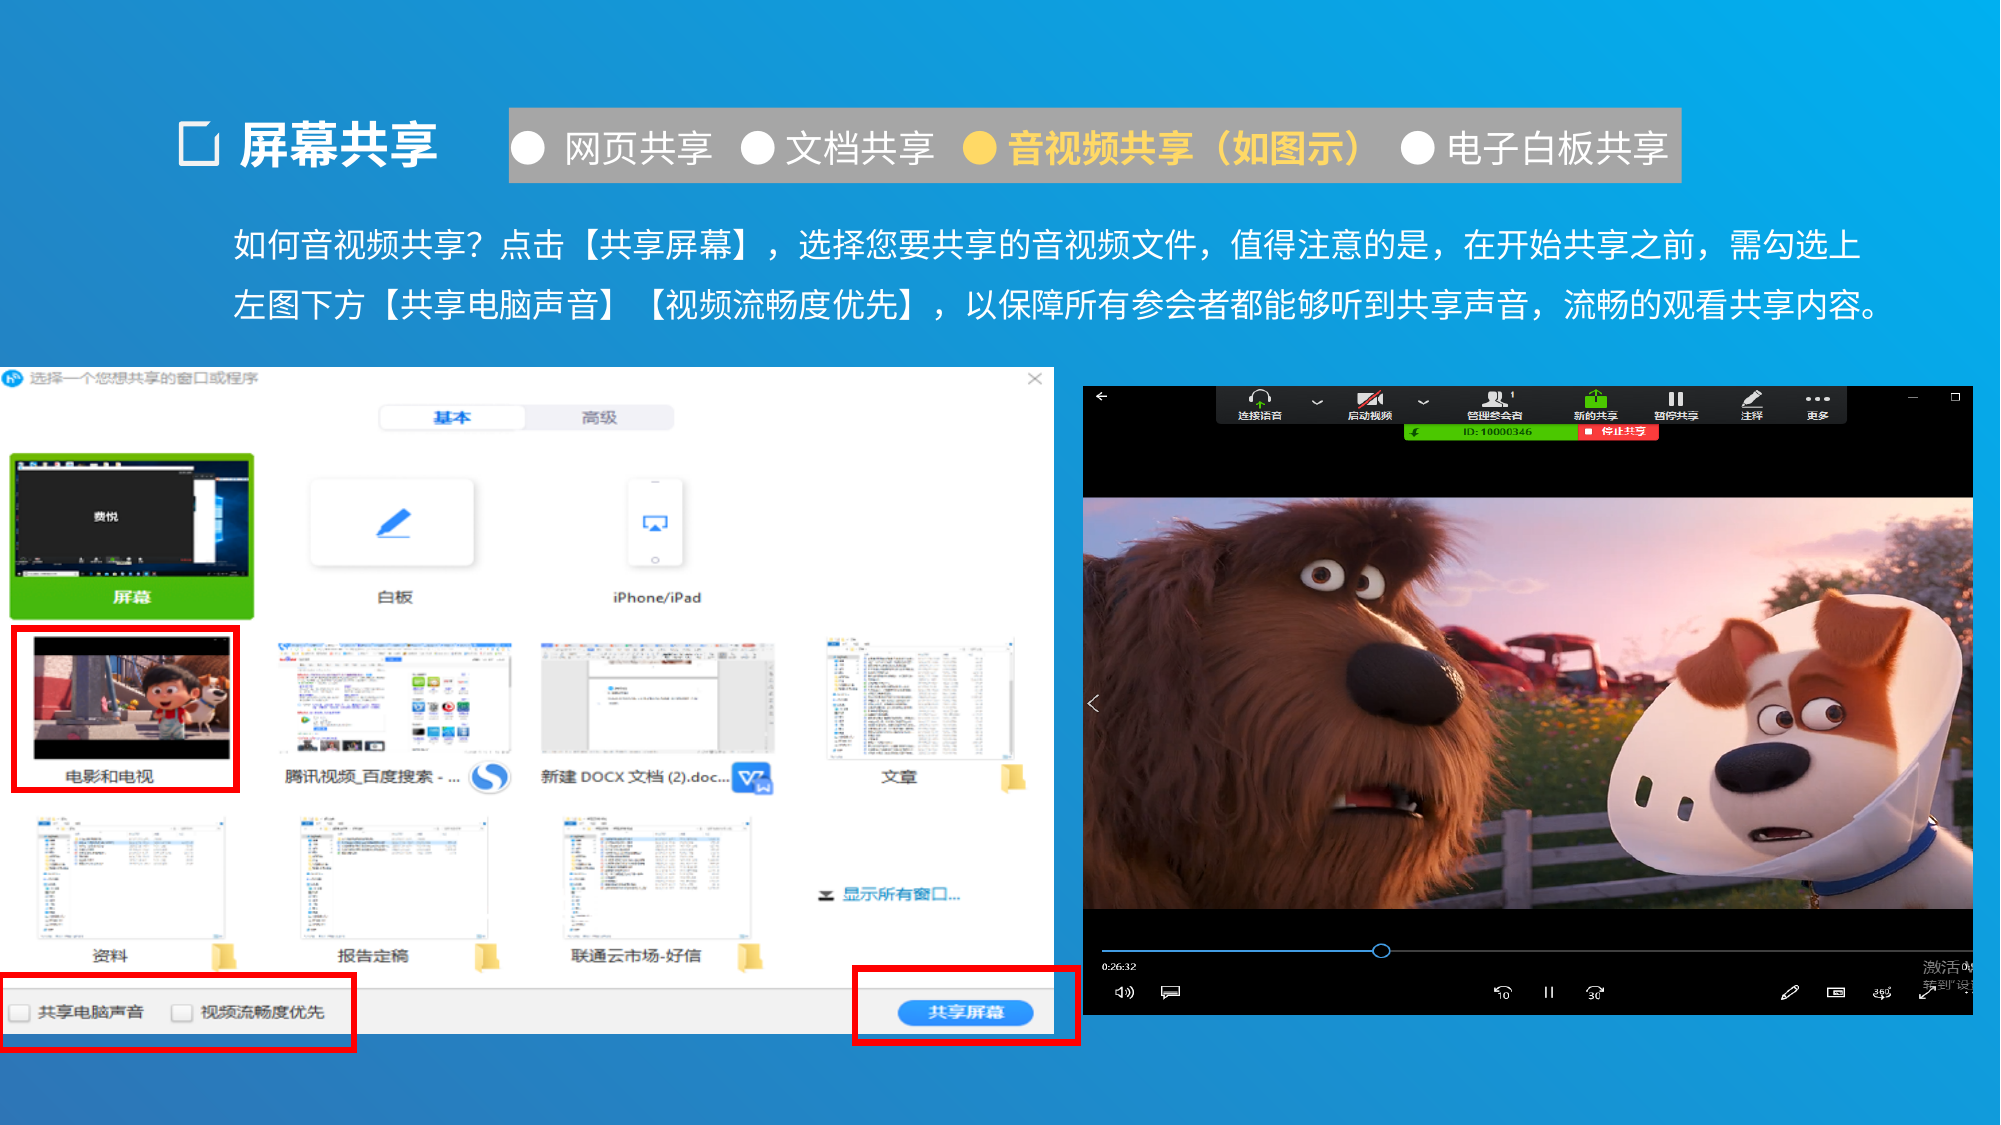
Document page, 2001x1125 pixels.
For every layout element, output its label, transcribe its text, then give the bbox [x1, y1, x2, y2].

picture [0, 367, 1054, 1034]
text_box 屏幕共享 [225, 105, 455, 181]
text_box [508, 177, 1683, 184]
picture [1083, 386, 1972, 1016]
text_box ● 网页共享 ● 文档共享 ● 音视频共享（如图示） ● 电子白板共享 [494, 94, 1686, 177]
text_box [178, 121, 220, 166]
text_box [0, 1034, 355, 1051]
text_box [854, 968, 1079, 1043]
text_box 如何音视频共享？点击【共享屏幕】，选择您要共享的音视频文件，值得注意的是，在开始共享之前，需勾选上左图下方【共享电脑声音】【视频流畅度优先】，以保障所有参会者都能够听到共享声音，流畅的观看共享内容。 [219, 197, 1902, 332]
